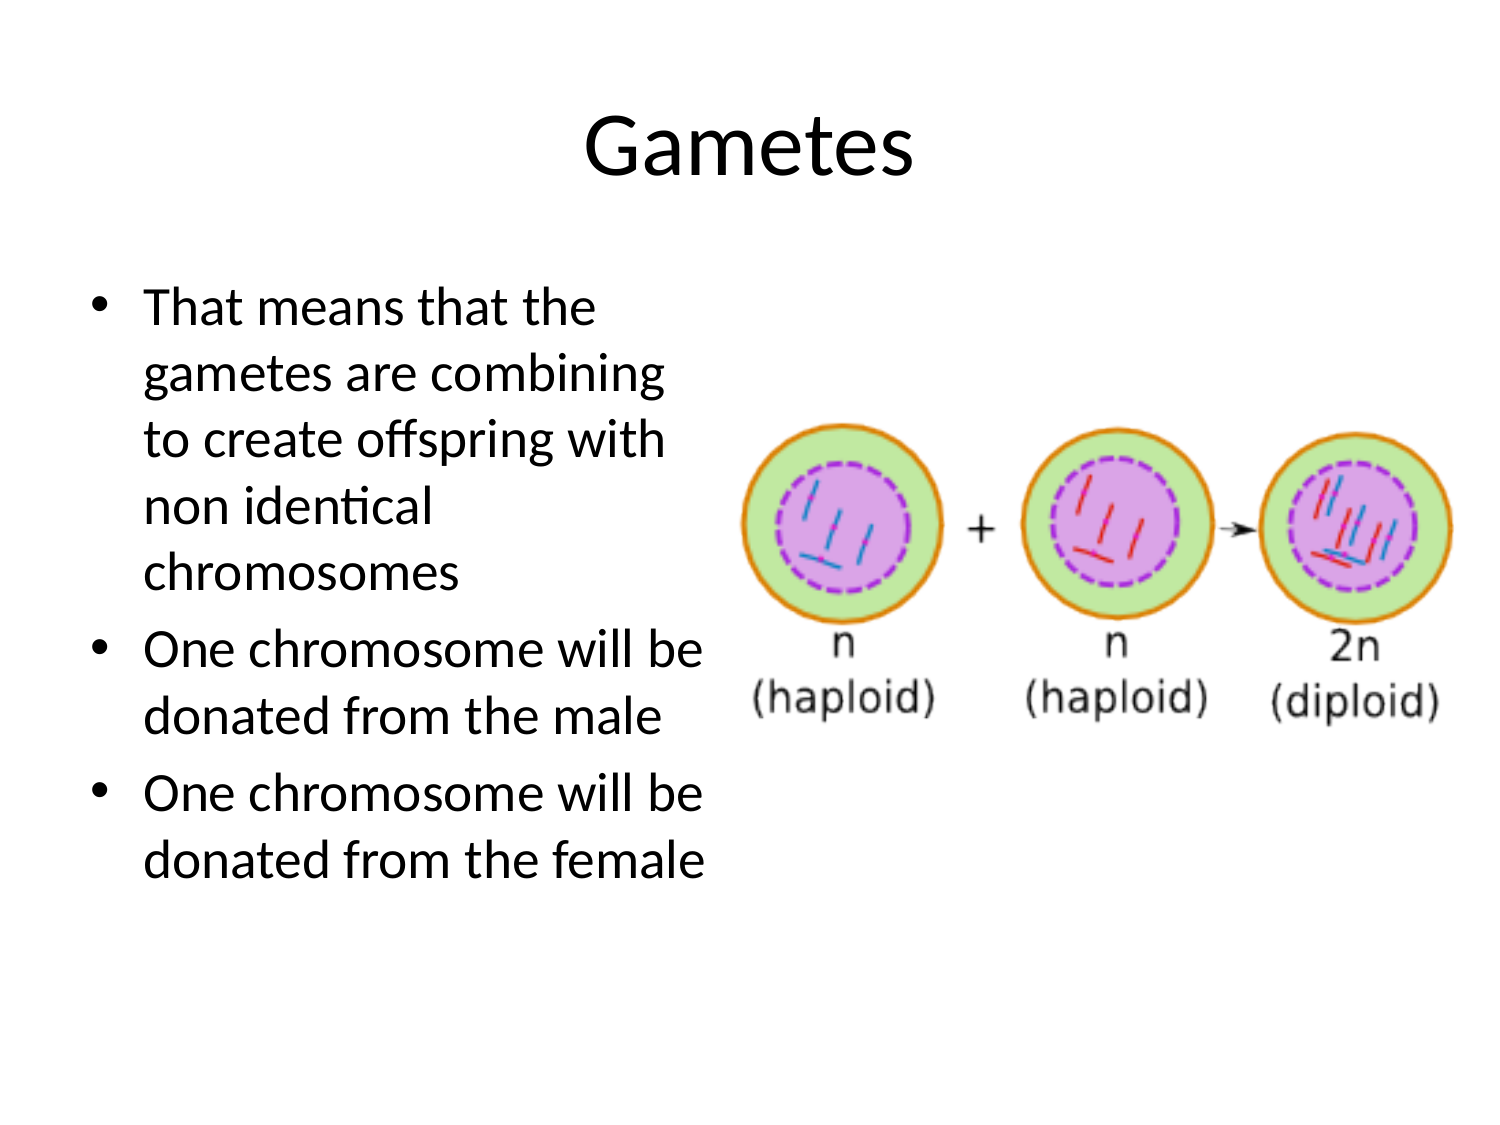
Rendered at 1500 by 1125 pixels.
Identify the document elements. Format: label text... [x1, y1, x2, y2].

list That means that the gametes are combining to create offspring with non identical chromosomes One chromosome will be donated from the male One chromosome will be donated from the female [75, 262, 738, 1005]
title Gametes [75, 45, 1425, 233]
picture [729, 399, 1484, 780]
